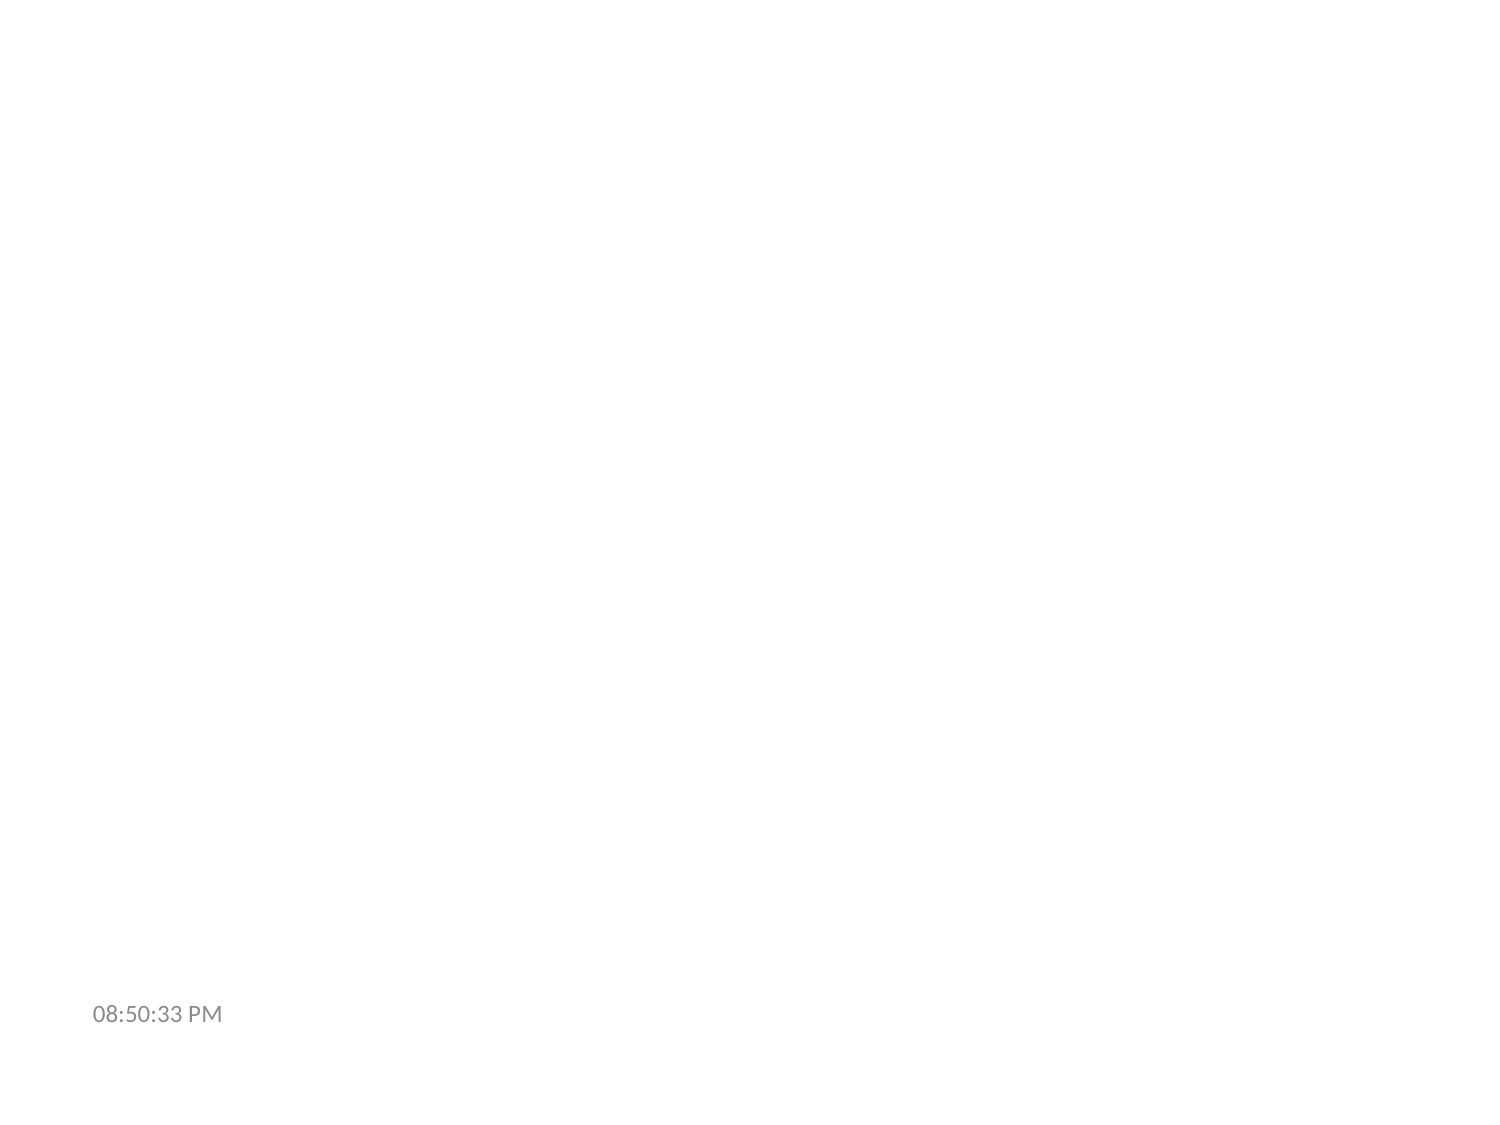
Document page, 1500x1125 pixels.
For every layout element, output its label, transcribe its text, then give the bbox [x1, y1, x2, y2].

text_box 3:35:09 PM [77, 982, 428, 1043]
